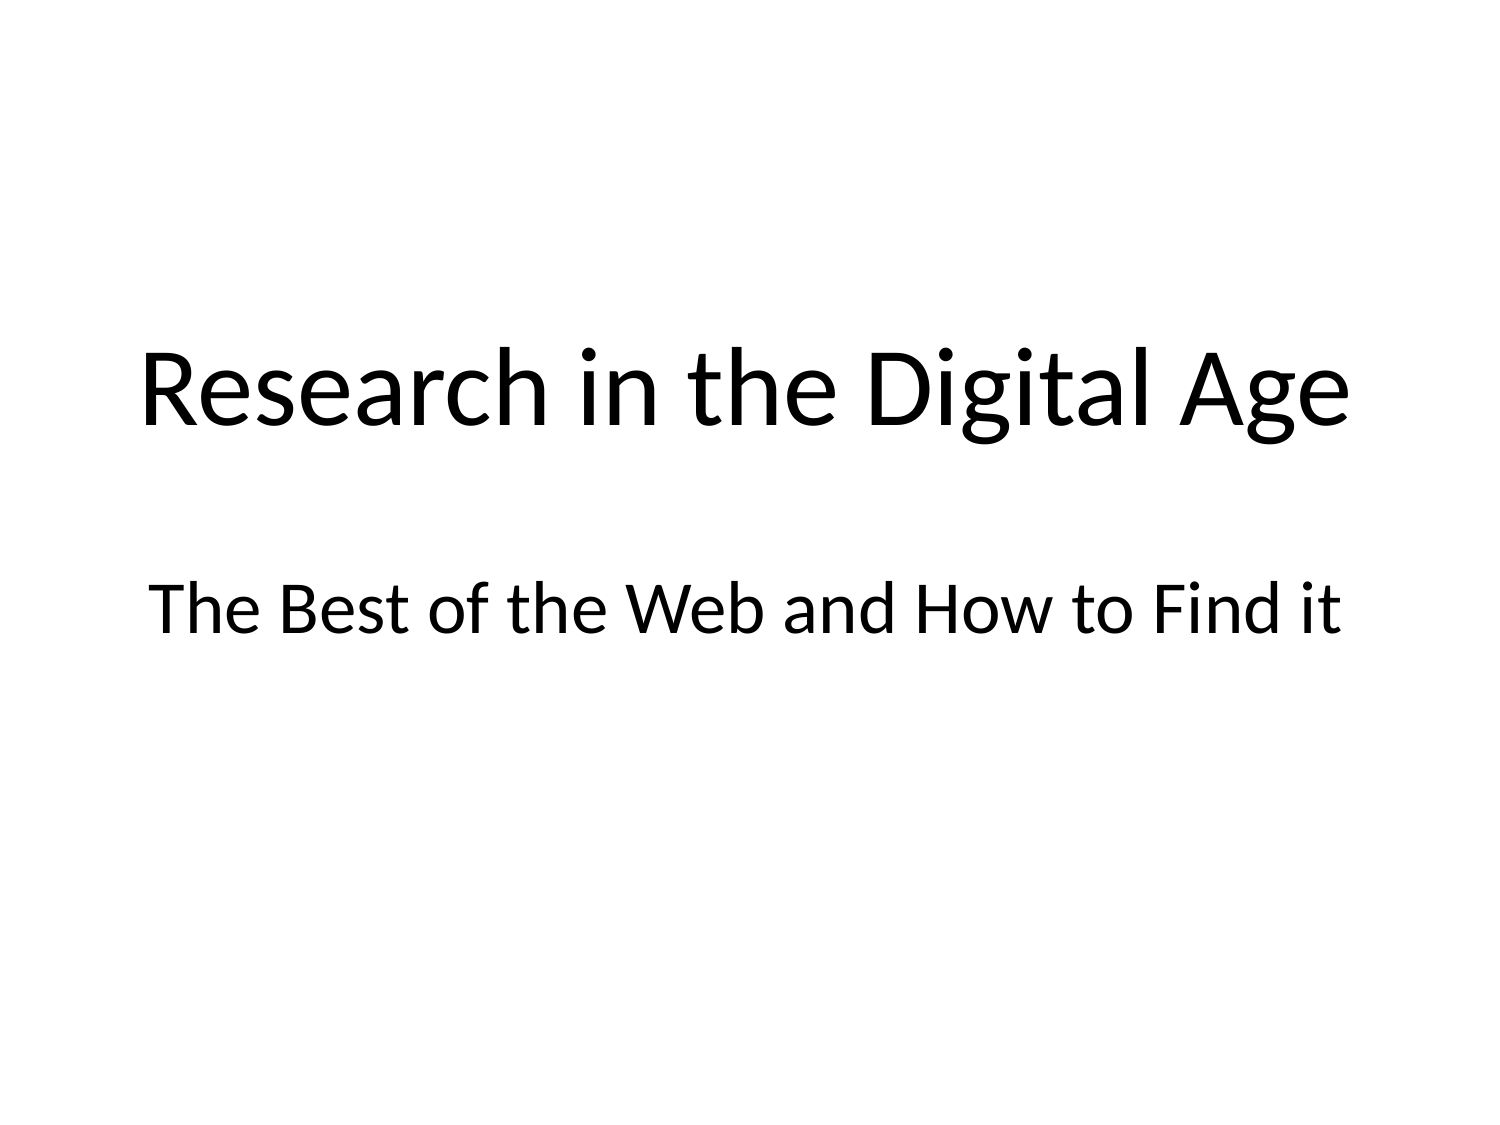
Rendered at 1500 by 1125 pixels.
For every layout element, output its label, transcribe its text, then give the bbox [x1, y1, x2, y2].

title Research in the Digital Age The Best of the Web and How to Find it [66, 227, 1426, 734]
